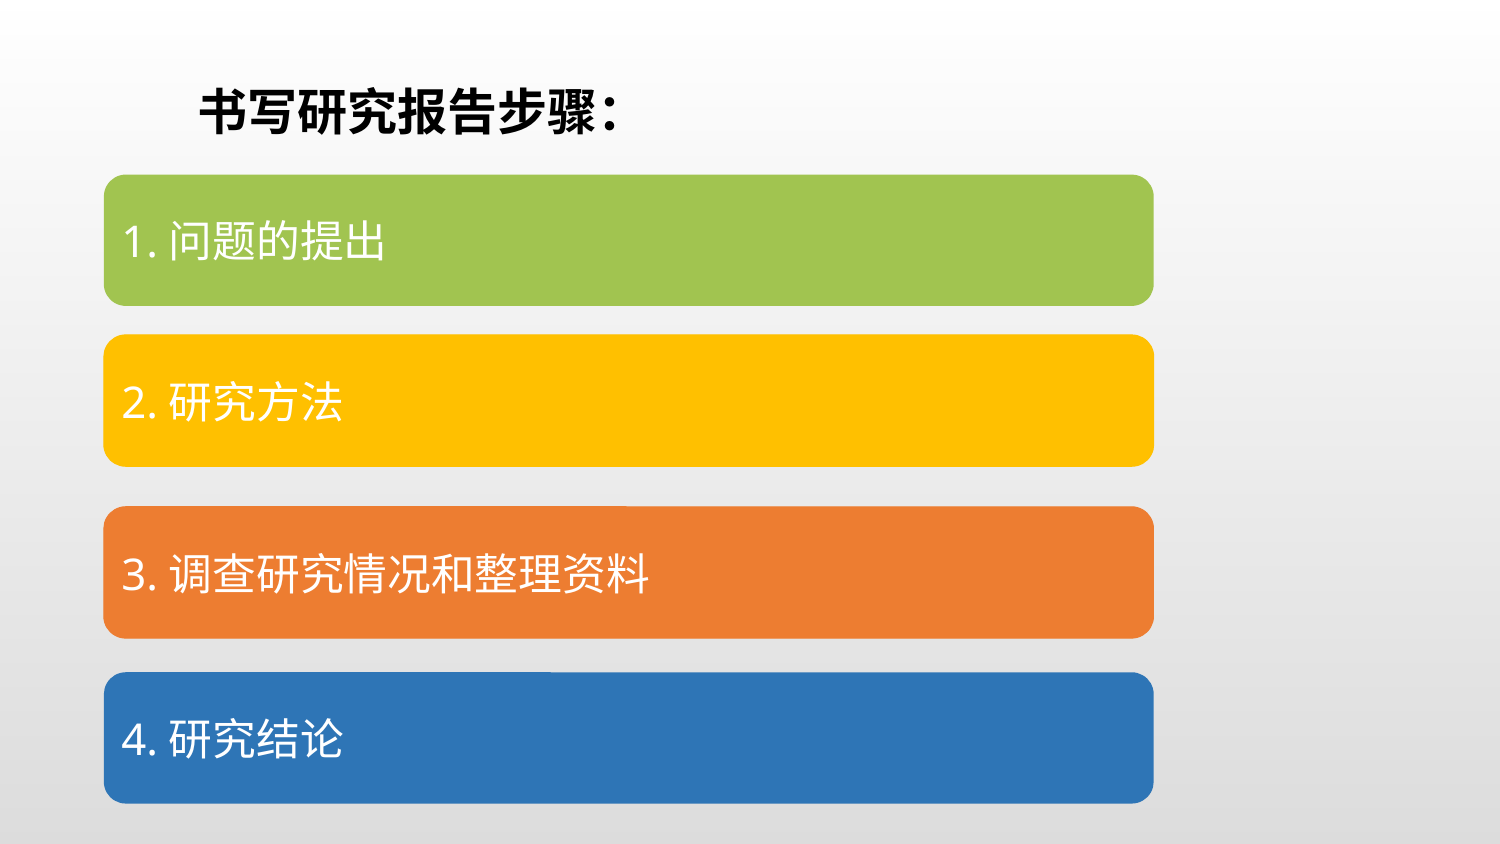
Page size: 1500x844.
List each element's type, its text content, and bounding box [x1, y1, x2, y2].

text_box 3.调查研究情况和整理资料 [103, 506, 1154, 639]
text_box 1.问题的提出 [103, 174, 1155, 307]
text_box 2.研究方法 [103, 334, 1155, 467]
text_box 4.研究结论 [103, 671, 1155, 805]
text_box 书写研究报告步骤： [186, 74, 1442, 146]
